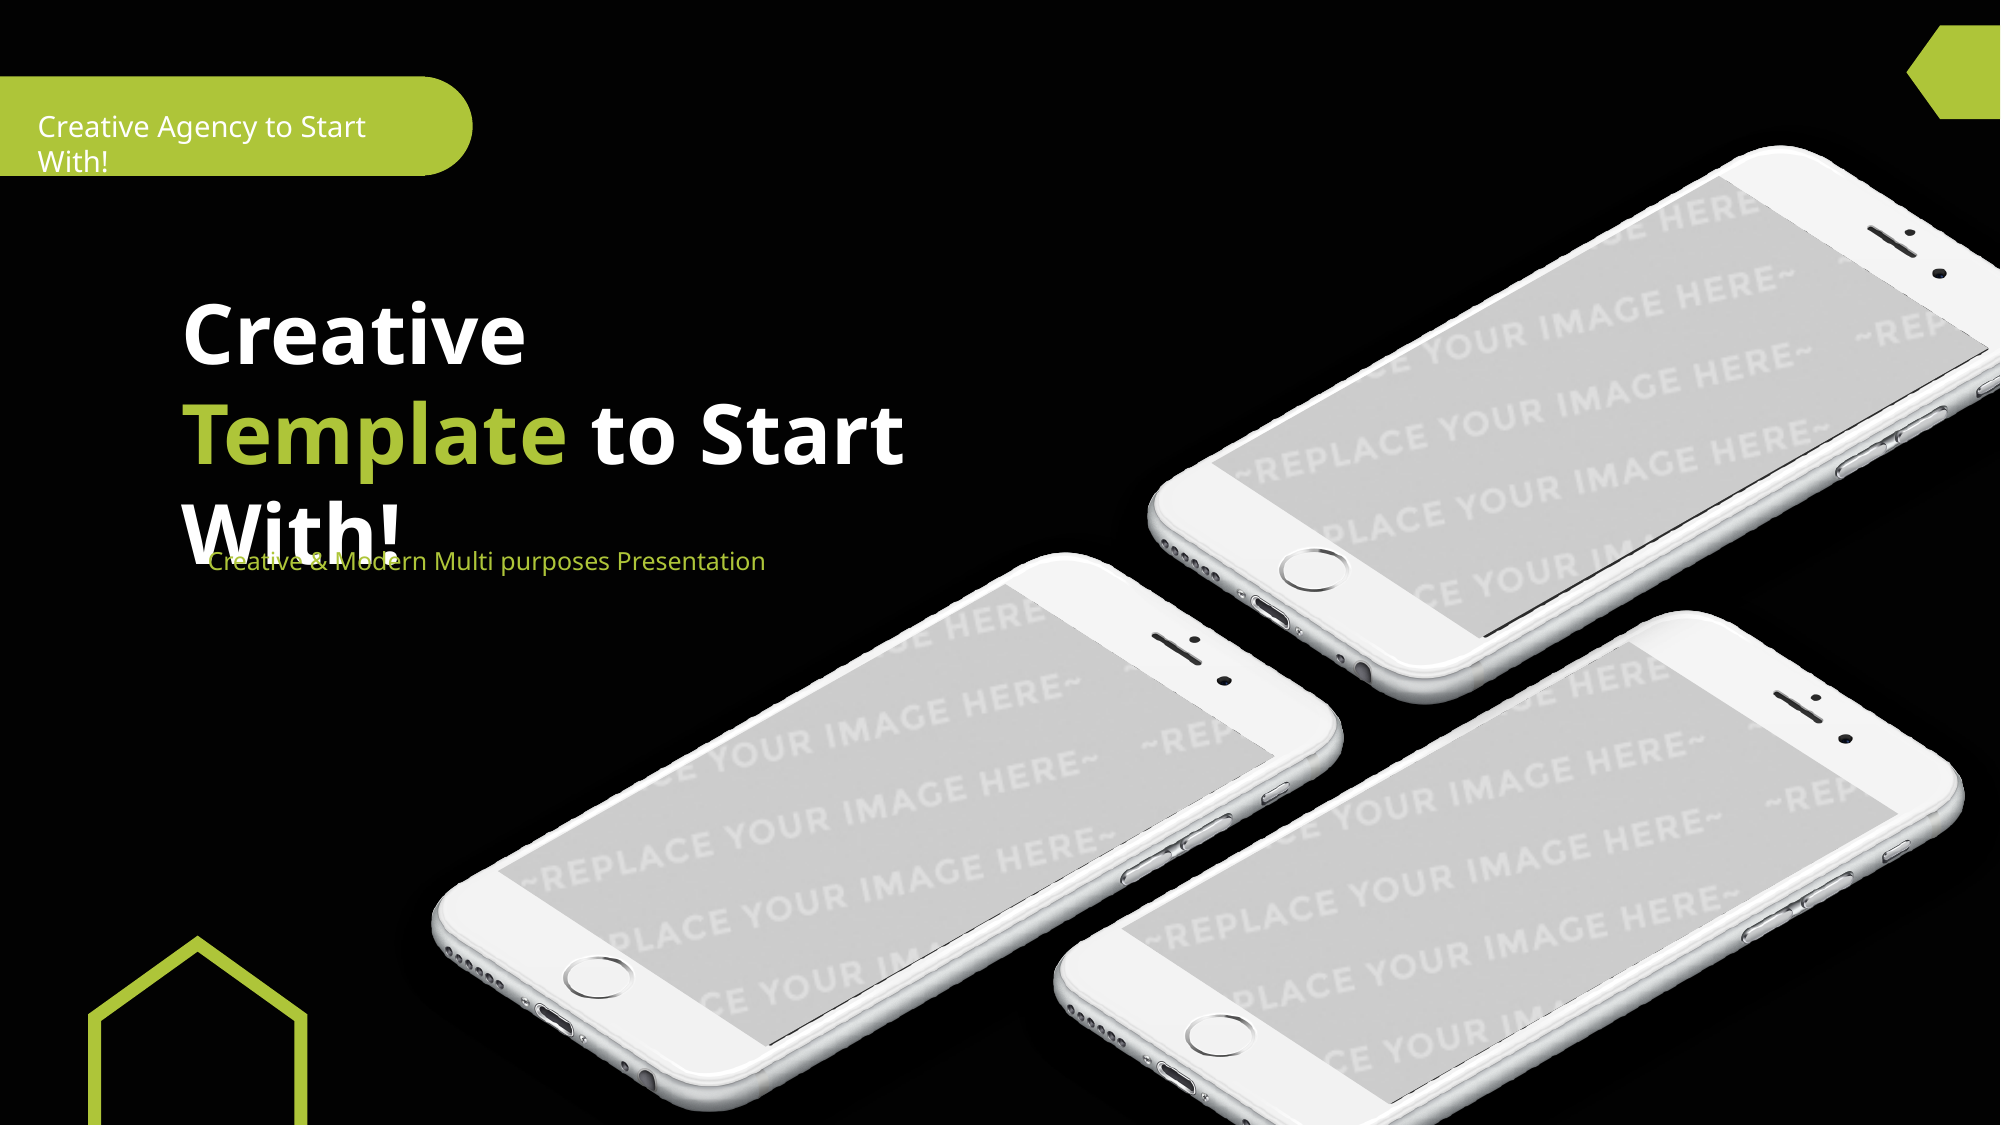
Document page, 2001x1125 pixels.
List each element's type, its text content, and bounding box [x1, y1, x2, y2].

text_box Creative Agency to Start With! [23, 100, 457, 186]
text_box [0, 75, 474, 177]
text_box Creative Template to Start With! [166, 273, 926, 589]
picture [394, 131, 2000, 1125]
text_box [93, 942, 302, 1125]
text_box Creative & Modern Multi purposes Presentation [192, 538, 394, 583]
